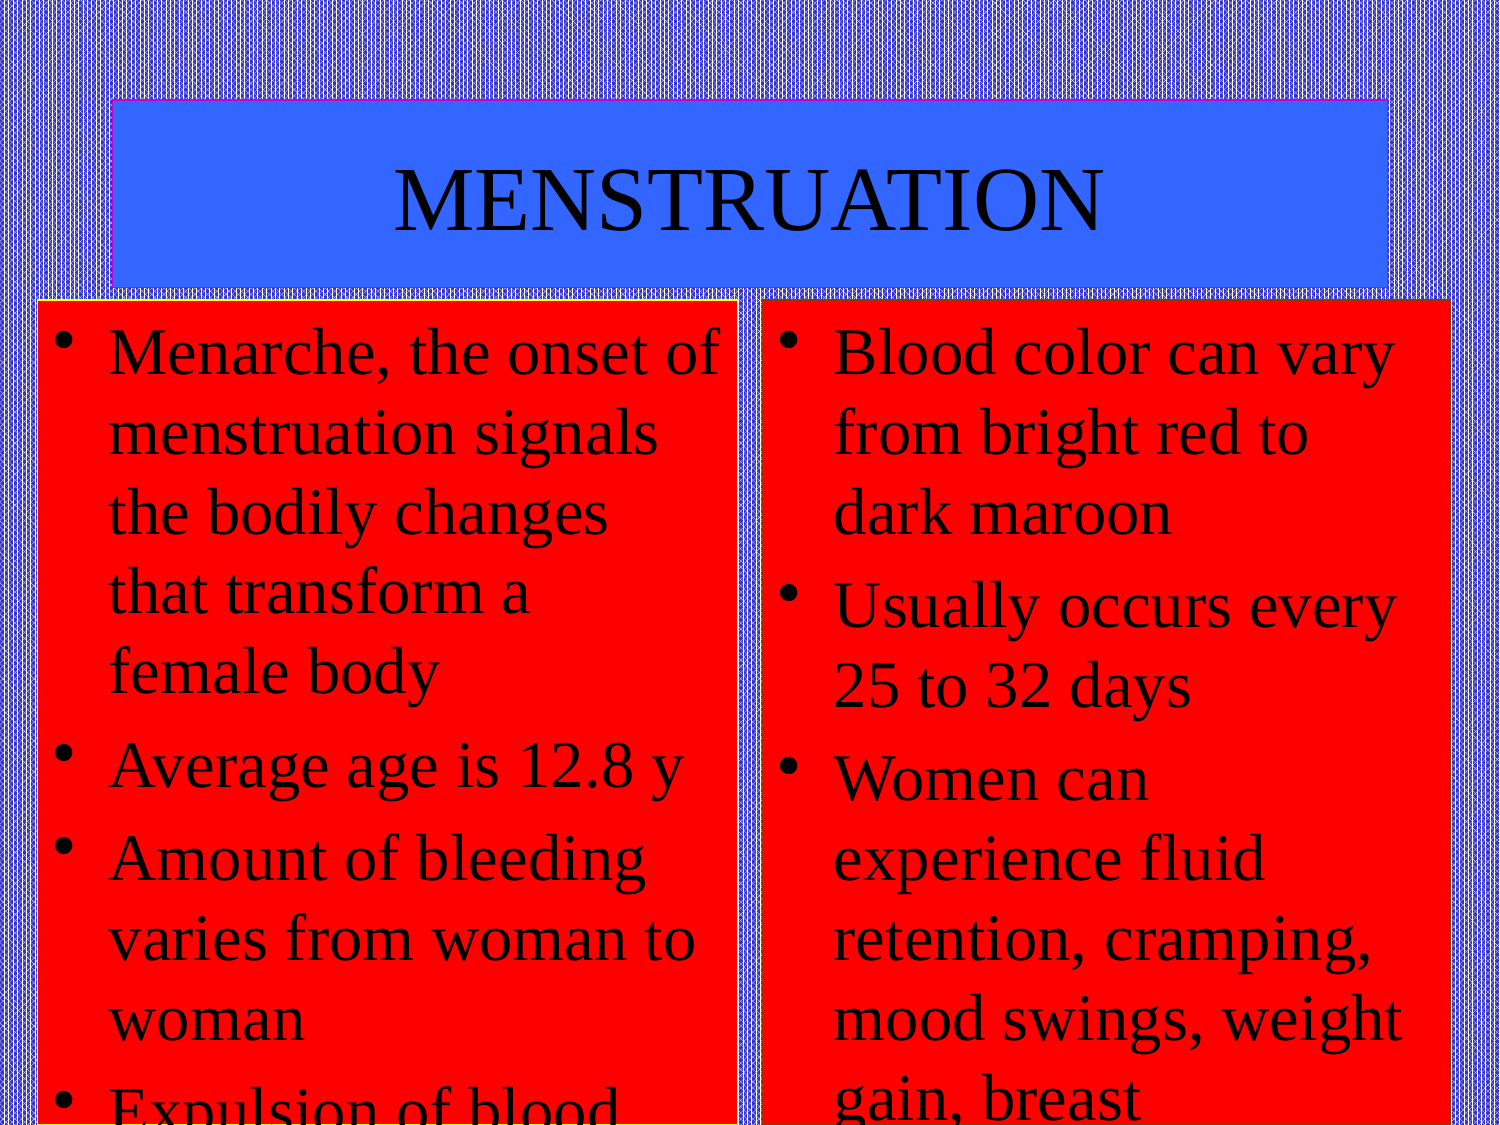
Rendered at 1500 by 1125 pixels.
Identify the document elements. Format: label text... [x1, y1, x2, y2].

list Blood color can vary from bright red to dark maroon Usually occurs every 25 to 32 days Women can experience fluid retention, cramping, mood swings, weight gain, breast tenderness, diarrhea, and constipation [762, 299, 1451, 1125]
title MENSTRUATION [112, 99, 1388, 288]
list Menarche, the onset of menstruation signals the bodily changes that transform a female body Average age is 12.8 y Amount of bleeding varies from woman to woman Expulsion of blood clots [37, 299, 738, 1125]
